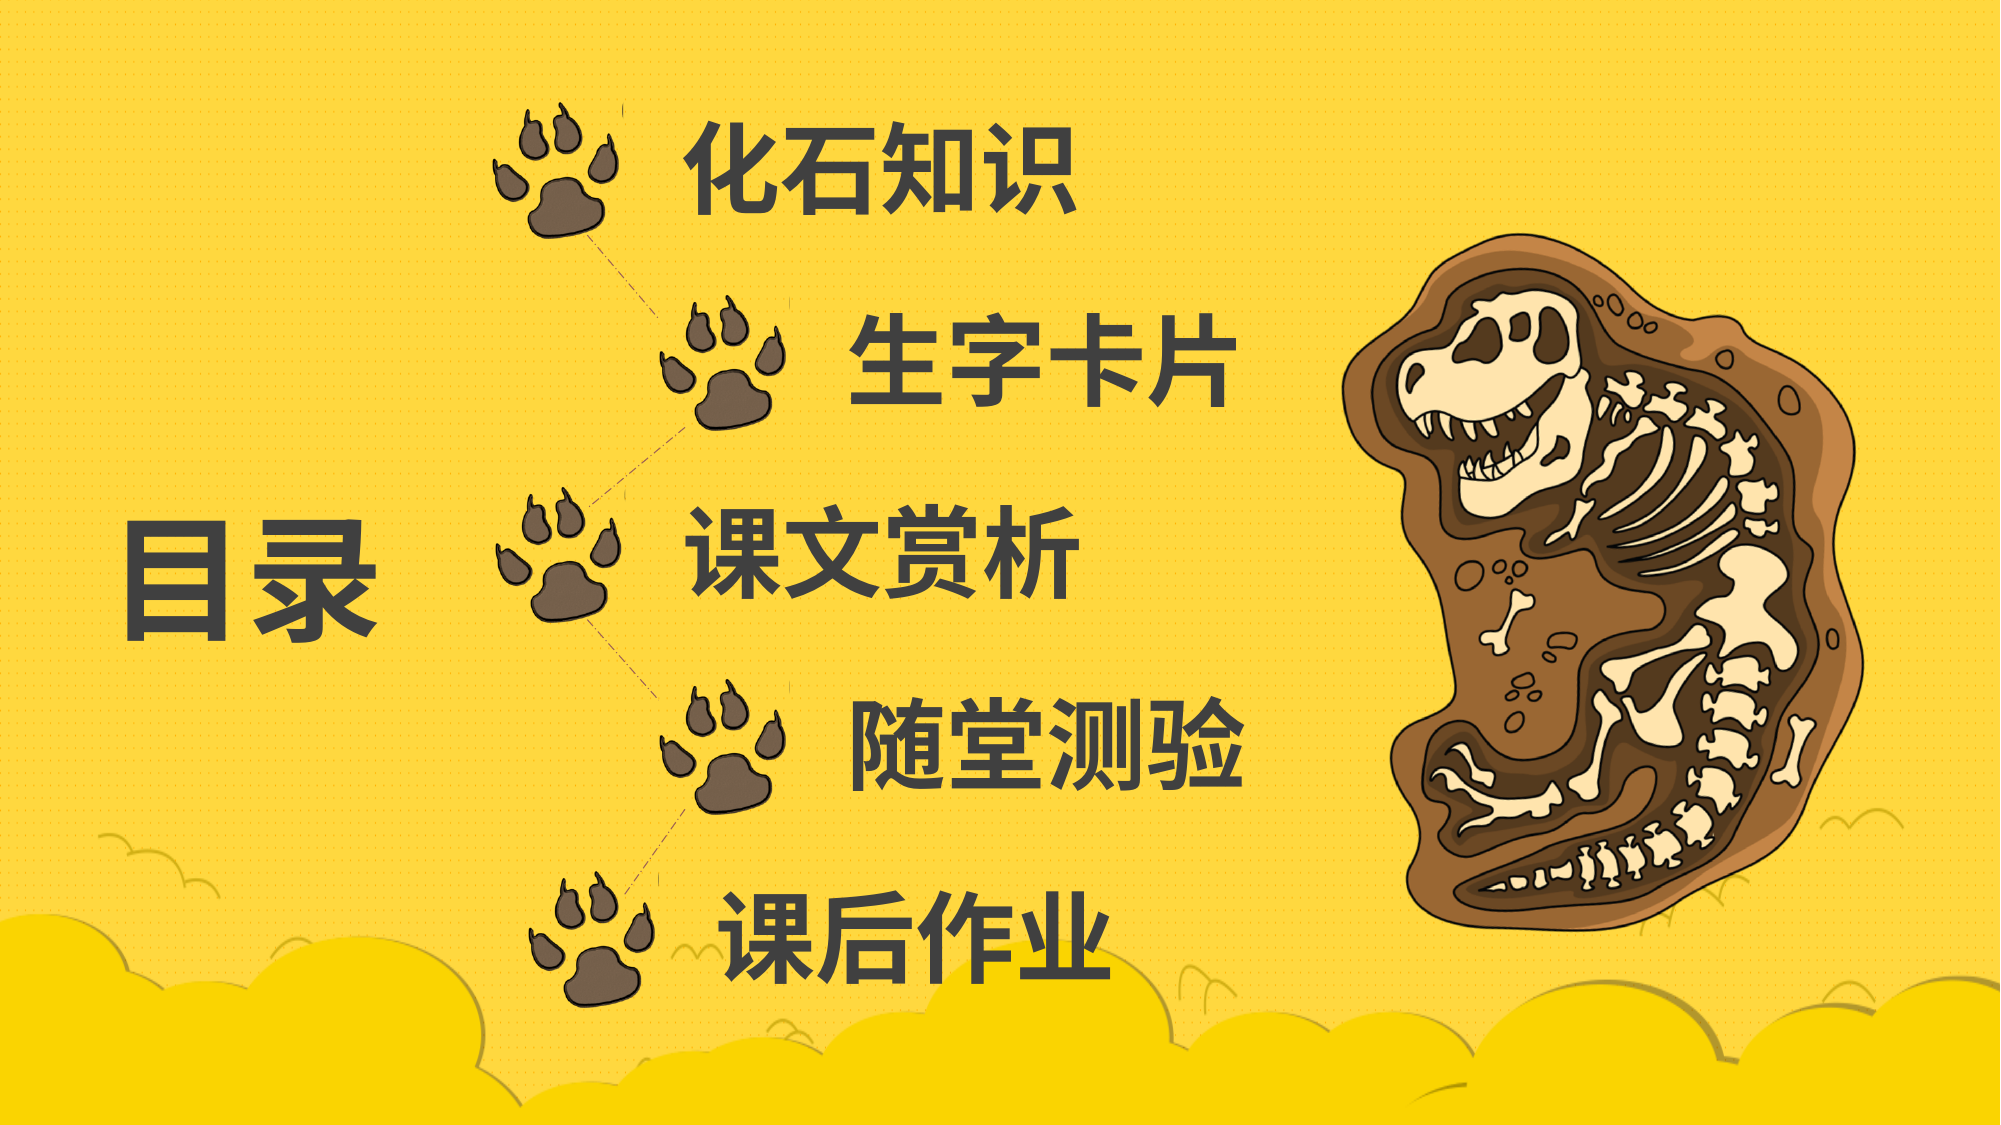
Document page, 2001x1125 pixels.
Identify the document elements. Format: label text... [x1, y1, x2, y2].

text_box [587, 619, 659, 700]
text_box 课后作业 [659, 867, 1244, 1003]
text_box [624, 809, 685, 895]
text_box 生字卡片 [790, 291, 1365, 426]
picture [0, 0, 2000, 1125]
text_box 目录 [42, 485, 450, 666]
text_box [587, 235, 659, 319]
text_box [587, 427, 685, 509]
text_box 随堂测验 [790, 675, 1365, 811]
text_box 化石知识 [624, 98, 1209, 234]
text_box 课文赏析 [626, 483, 1211, 619]
